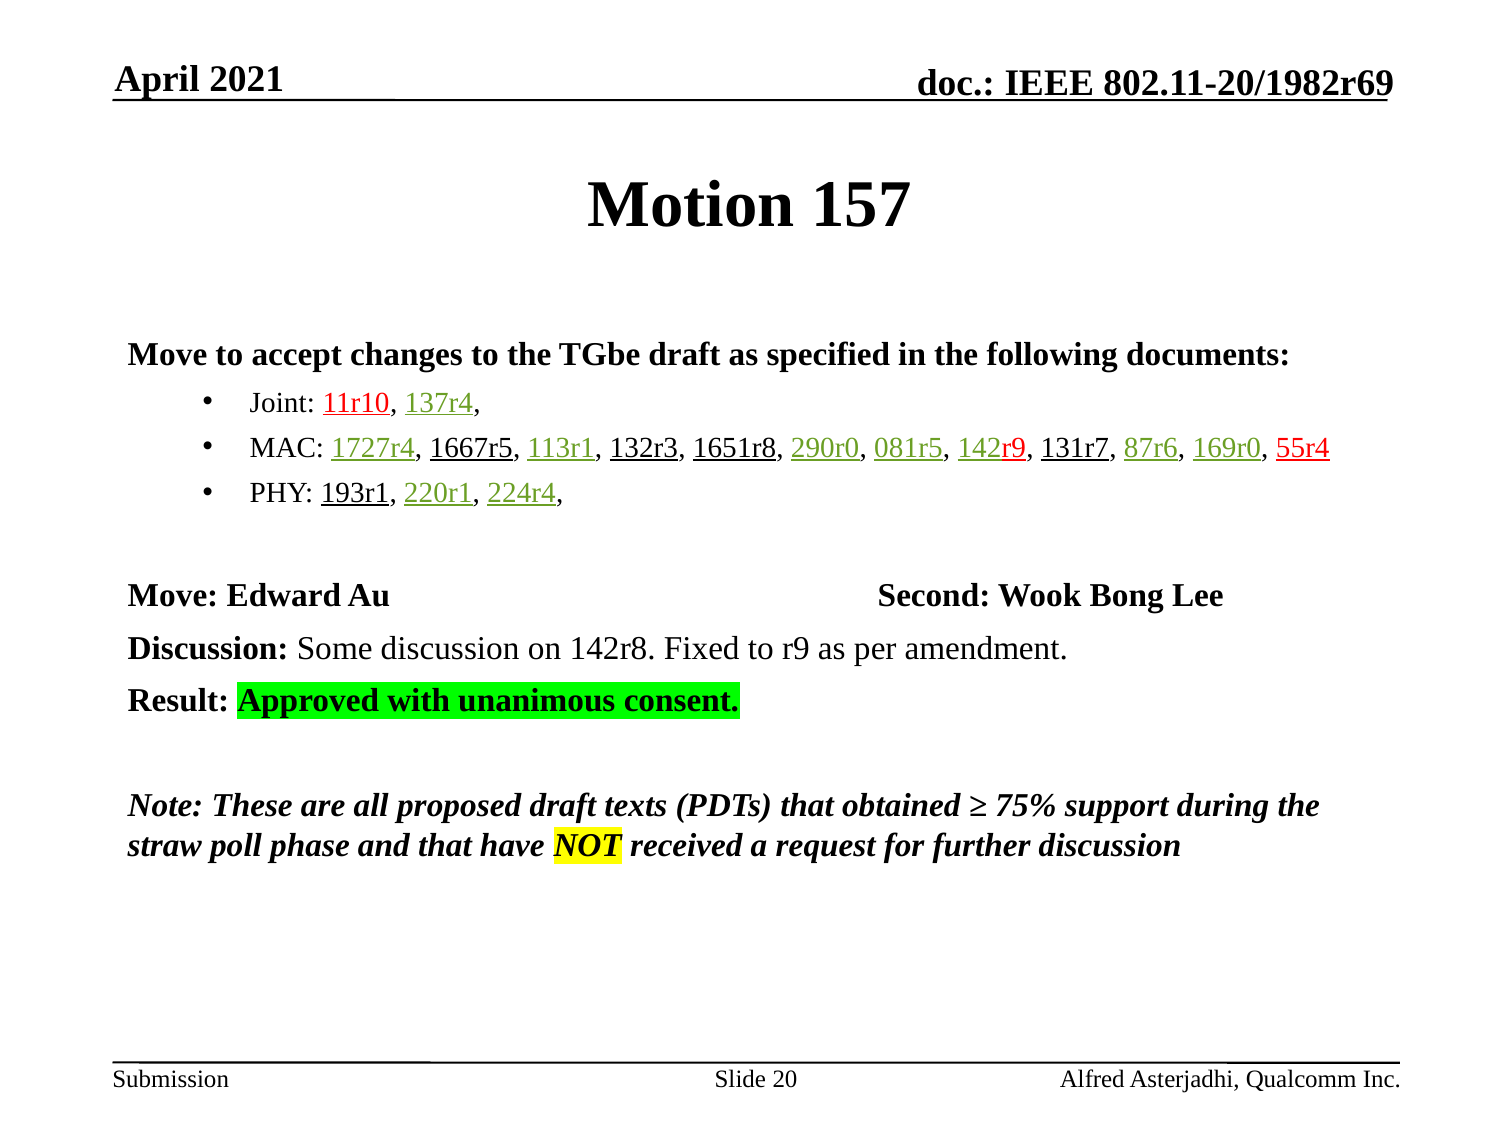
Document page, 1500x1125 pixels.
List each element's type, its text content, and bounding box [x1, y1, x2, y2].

slide_number Slide 20 [712, 1061, 800, 1123]
footer Alfred Asterjadhi, Qualcomm Inc. [878, 1061, 1402, 1093]
list Move to accept changes to the TGbe draft as specified in the following documents: Joint: 11r10, 137r4, MAC: 1727r4, 1667r5, 113r1, 132r3, 1651r8, 290r0, 081r5, 142r9, 131r7, 87r6, 169r0, 55r4 PHY: 193r1, 220r1, 224r4, Move: Edward Au Second: Wook Bong Lee Discussion: Some discussion on 142r8. Fixed to r9 as per amendment. Result: Approved with unanimous consent. Note: These are all proposed draft texts (PDTs) that obtained ≥ 75% support during the straw poll phase and that have NOT received a request for further discussion [112, 324, 1388, 1000]
title Motion 157 [112, 112, 1388, 288]
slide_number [114, 54, 423, 100]
